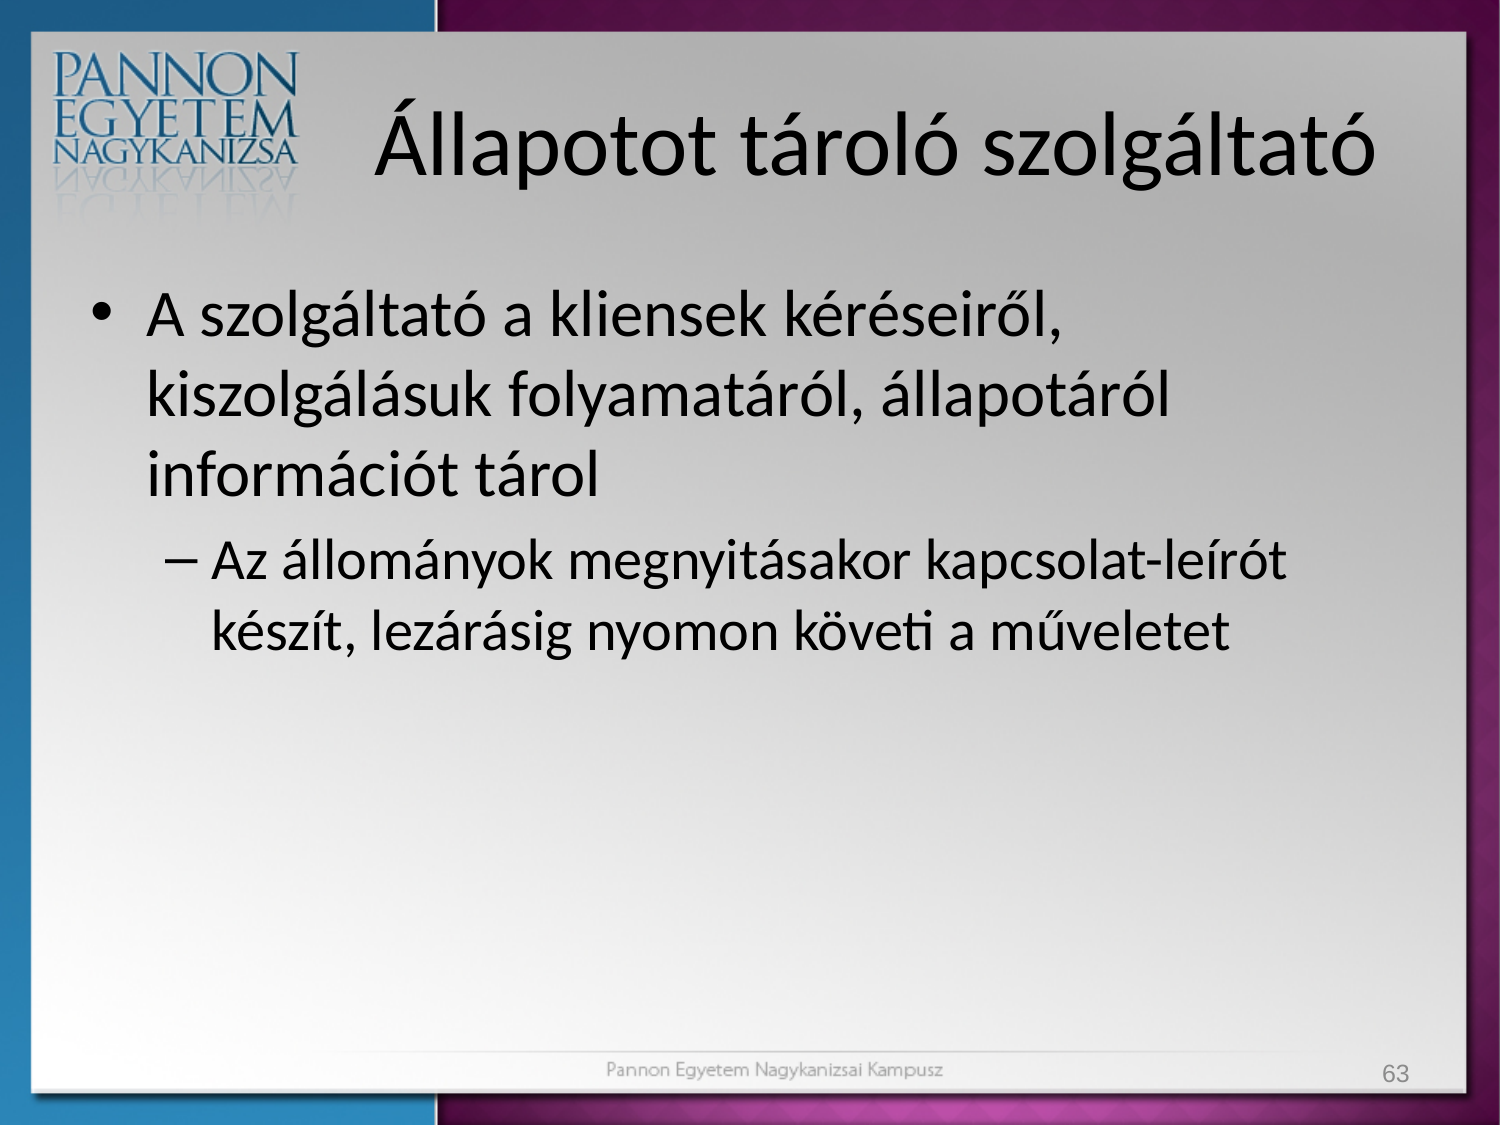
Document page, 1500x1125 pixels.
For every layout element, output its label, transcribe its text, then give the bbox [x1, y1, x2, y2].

list A szolgáltató a kliensek kéréseiről, kiszolgálásuk folyamatáról, állapotáról információt tárol Az állományok megnyitásakor kapcsolat-leírót készít, lezárásig nyomon követi a műveletet [75, 262, 1425, 1038]
title Állapotot tároló szolgáltató [328, 45, 1425, 233]
slide_number 63 [1074, 1042, 1425, 1103]
picture [0, 0, 1500, 1125]
